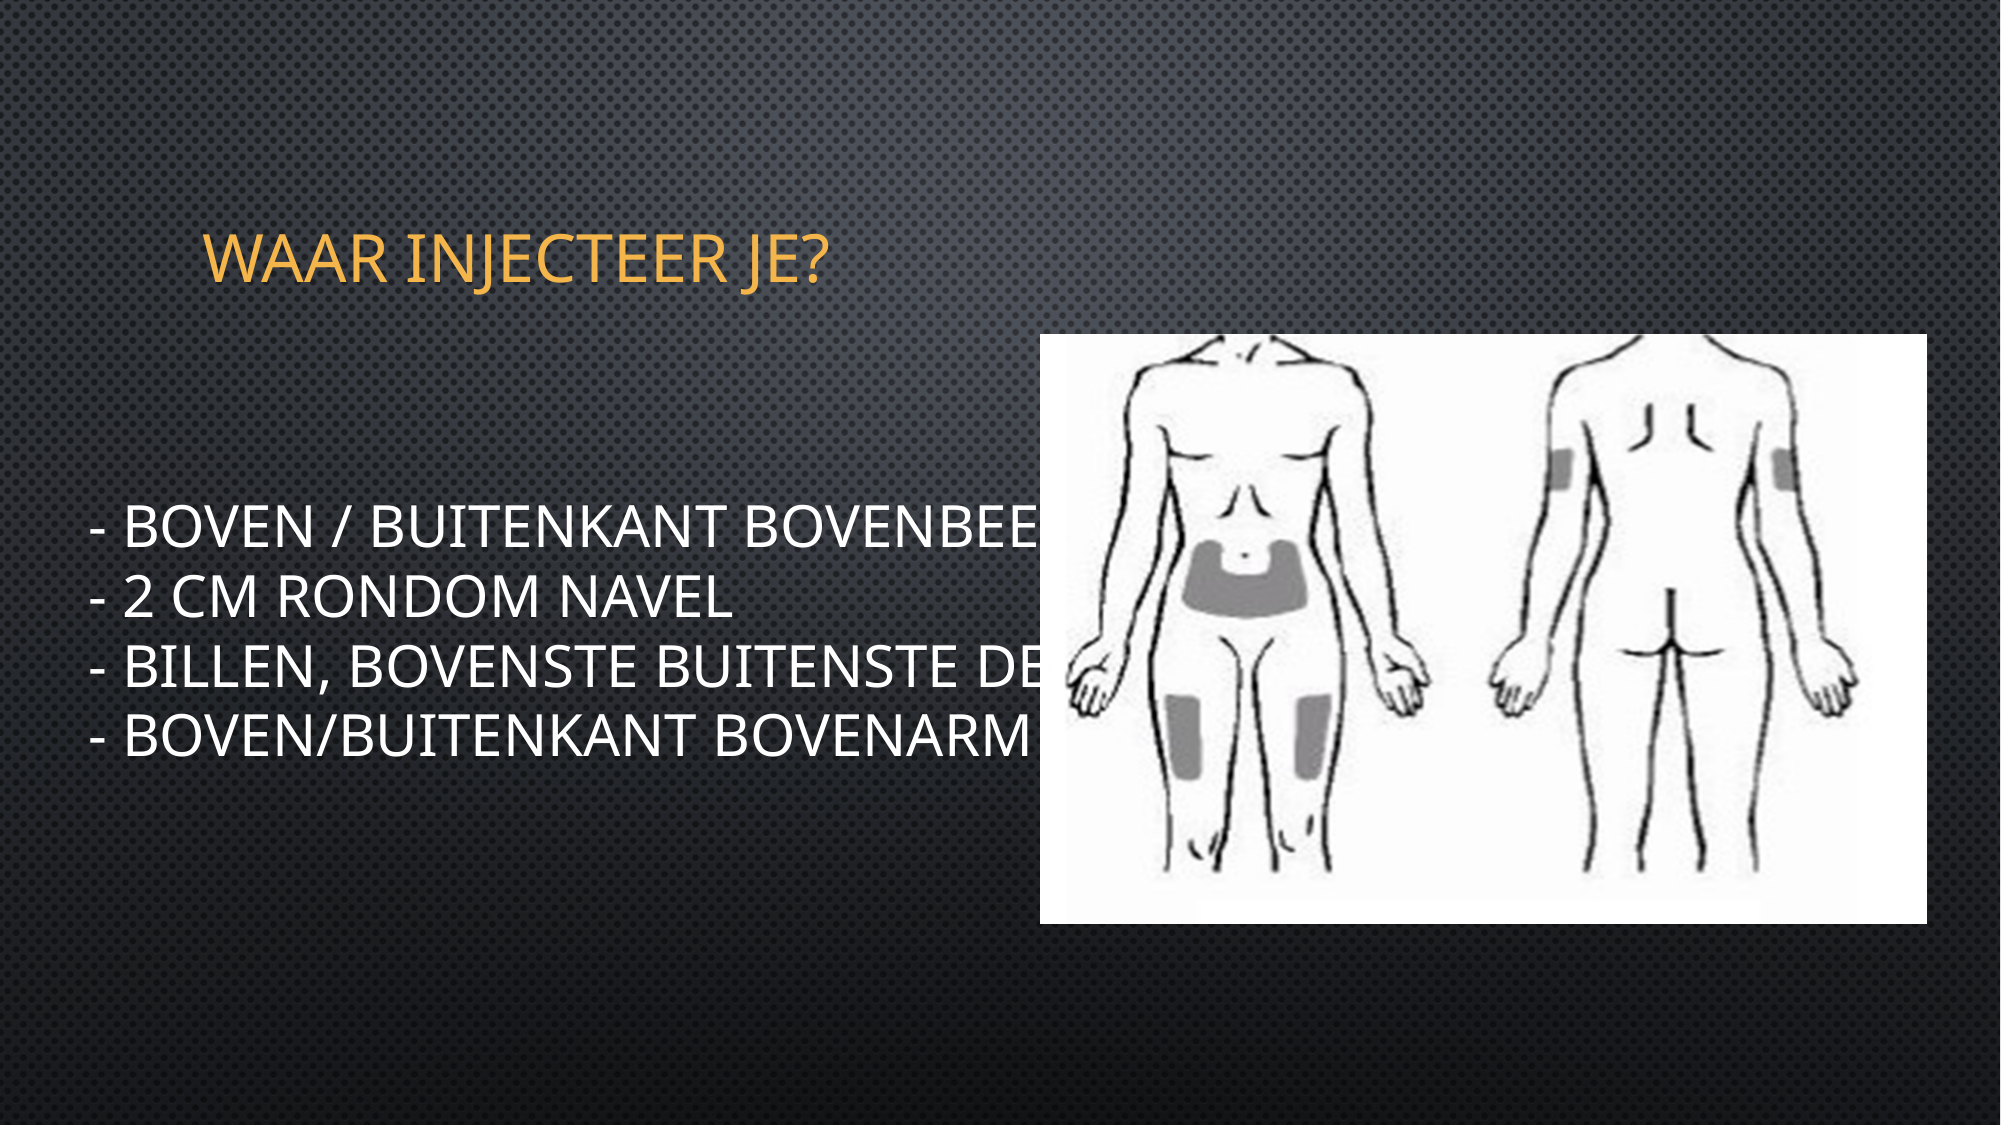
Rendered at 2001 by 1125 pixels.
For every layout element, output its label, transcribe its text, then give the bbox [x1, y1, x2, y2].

picture [1039, 334, 1927, 924]
list - Boven / buitenkant bovenbeen - 2 cm rondom navel - billen, bovenste buitenste deel - boven/buitenkant bovenarm [73, 372, 1039, 886]
title Waar injecteer je? [187, 99, 1813, 372]
